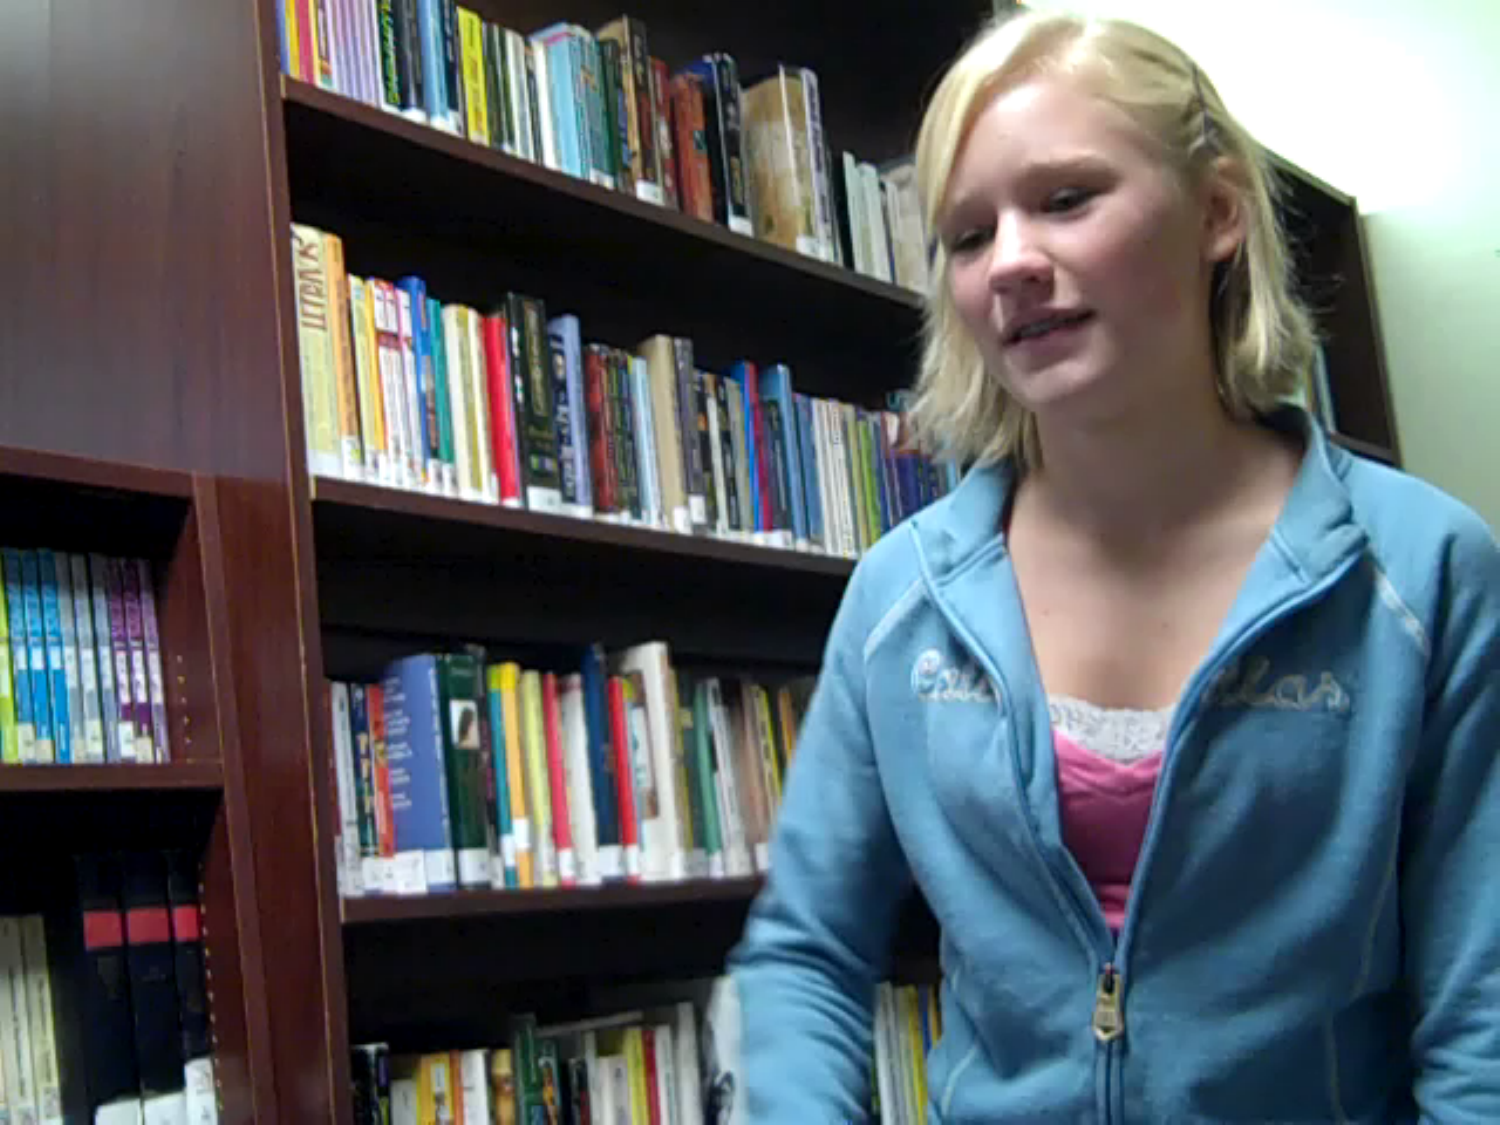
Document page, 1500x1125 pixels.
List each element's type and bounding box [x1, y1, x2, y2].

text_box [0, 0, 1500, 1125]
